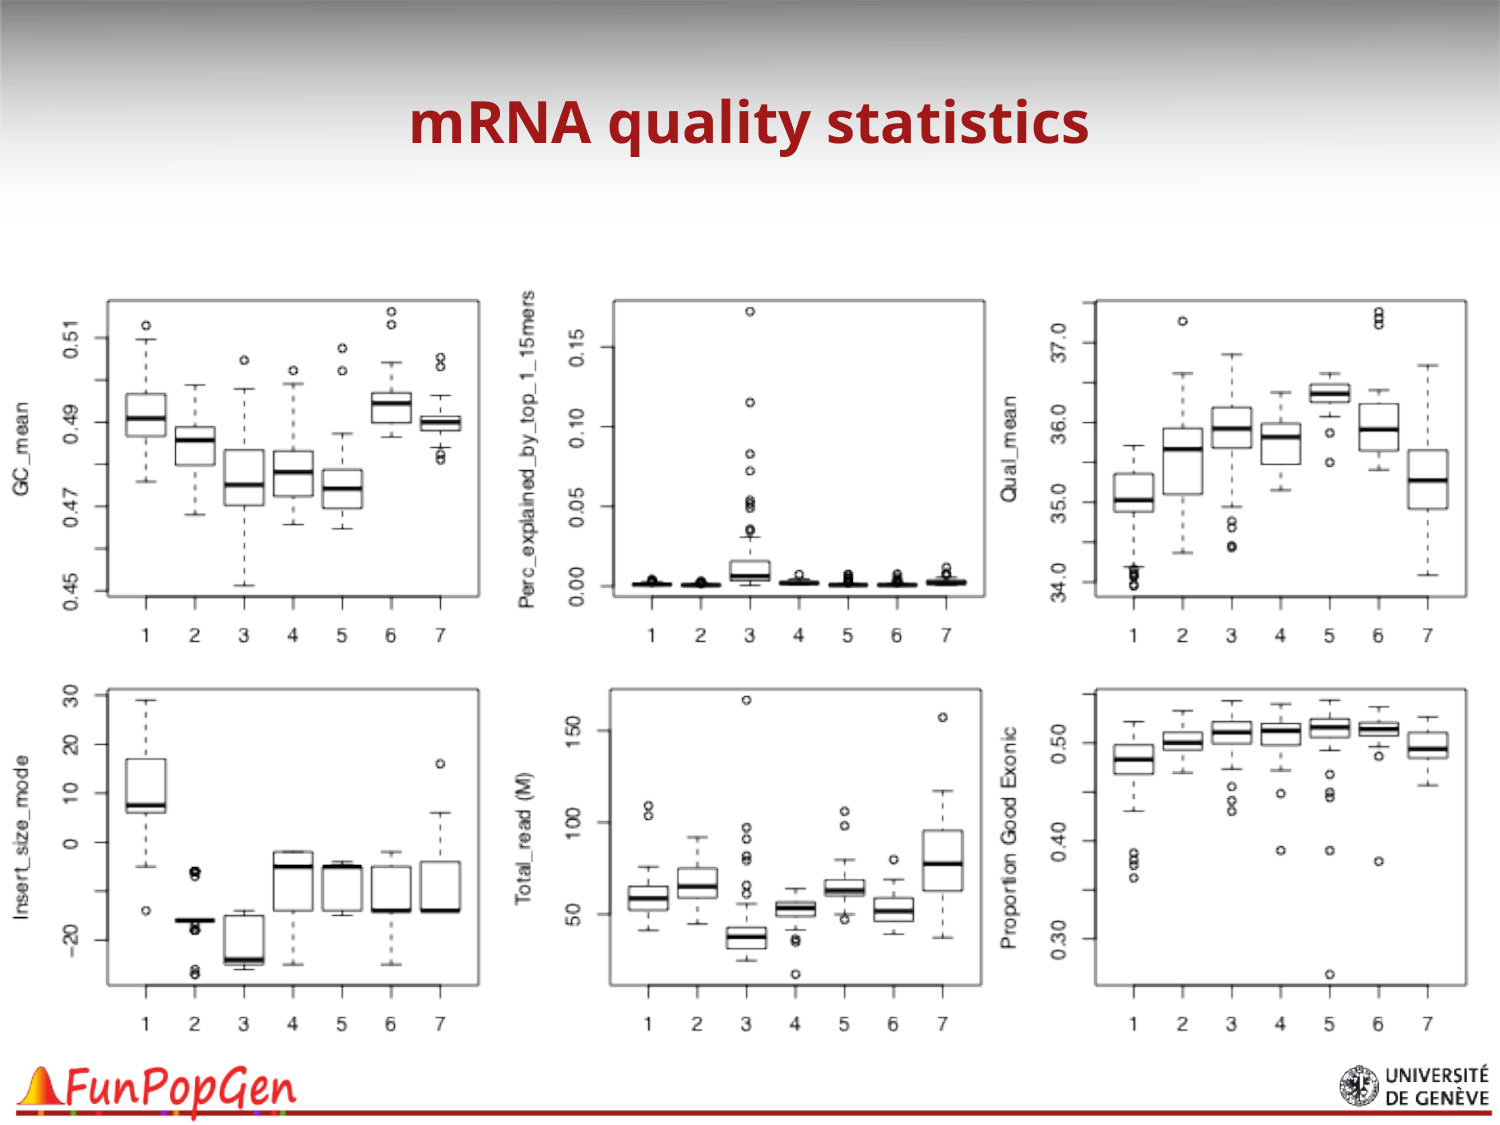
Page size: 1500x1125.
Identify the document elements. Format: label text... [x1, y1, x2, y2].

title mRNA quality statistics [90, 17, 1410, 163]
picture [0, 0, 1500, 1125]
